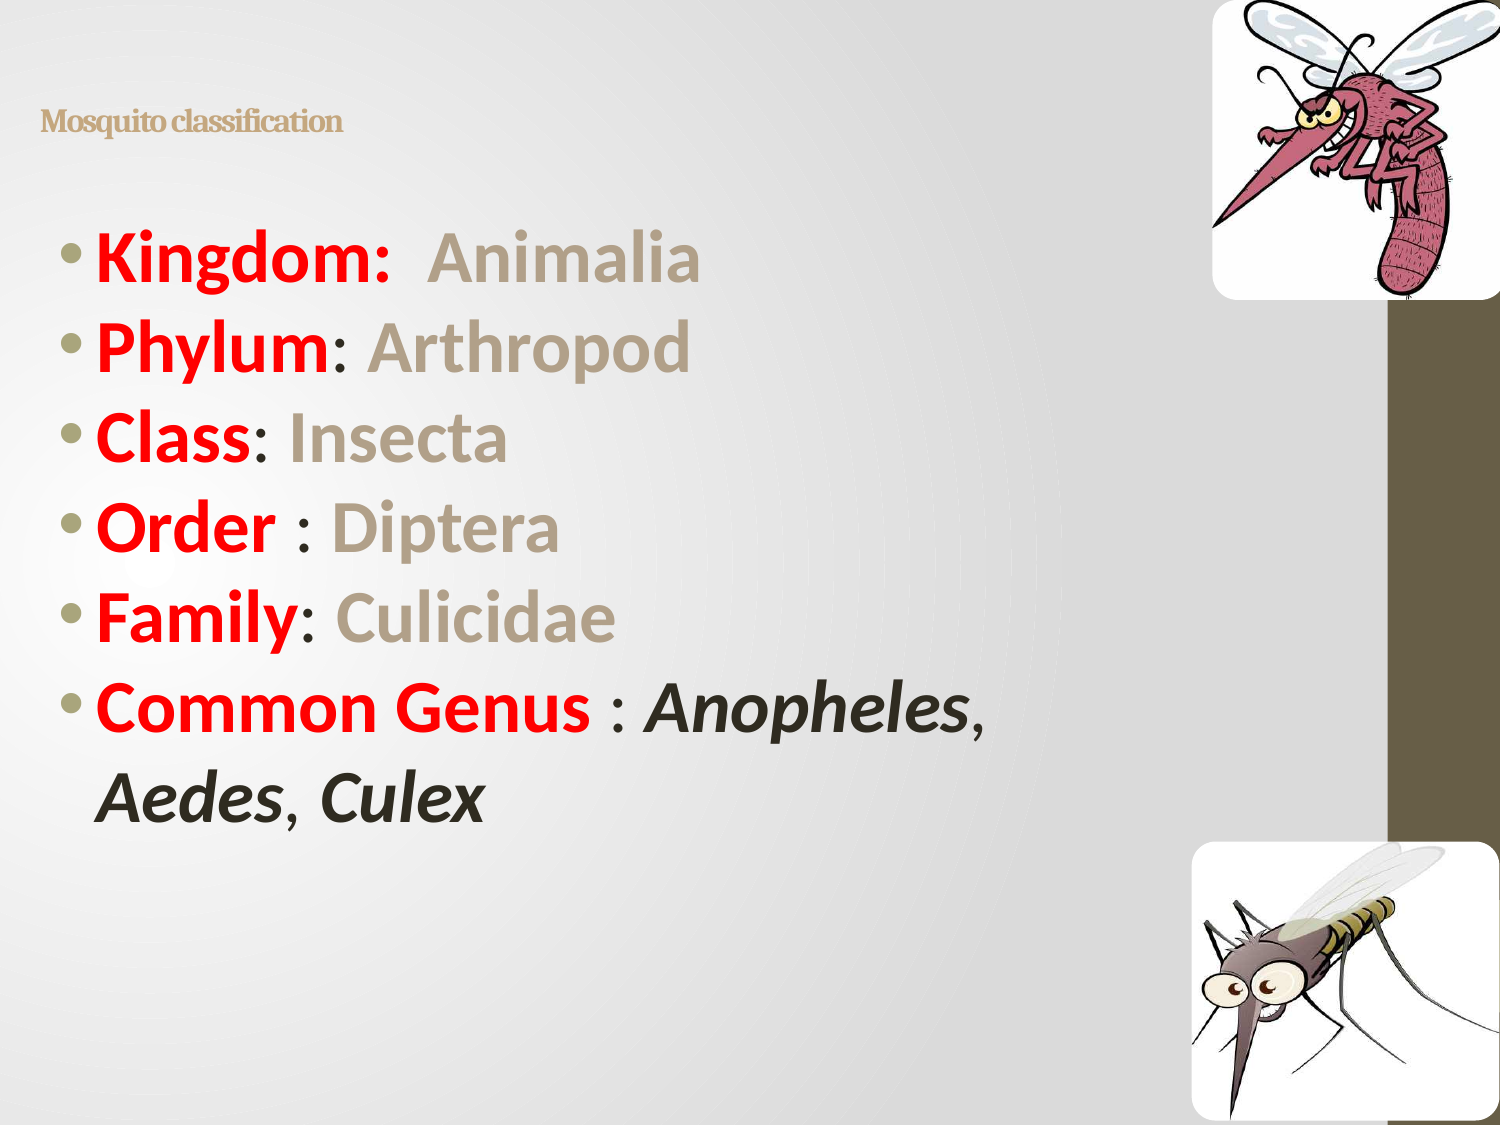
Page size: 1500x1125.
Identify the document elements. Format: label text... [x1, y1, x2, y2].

list Kingdom: Animalia Phylum: Arthropod Class: Insecta Order : Diptera Family: Culicidae Common Genus : Anopheles, Aedes, Culex [24, 200, 1213, 1063]
picture [1211, 0, 1500, 301]
picture [1191, 841, 1500, 1122]
title Mosquito classification [24, 50, 1209, 168]
